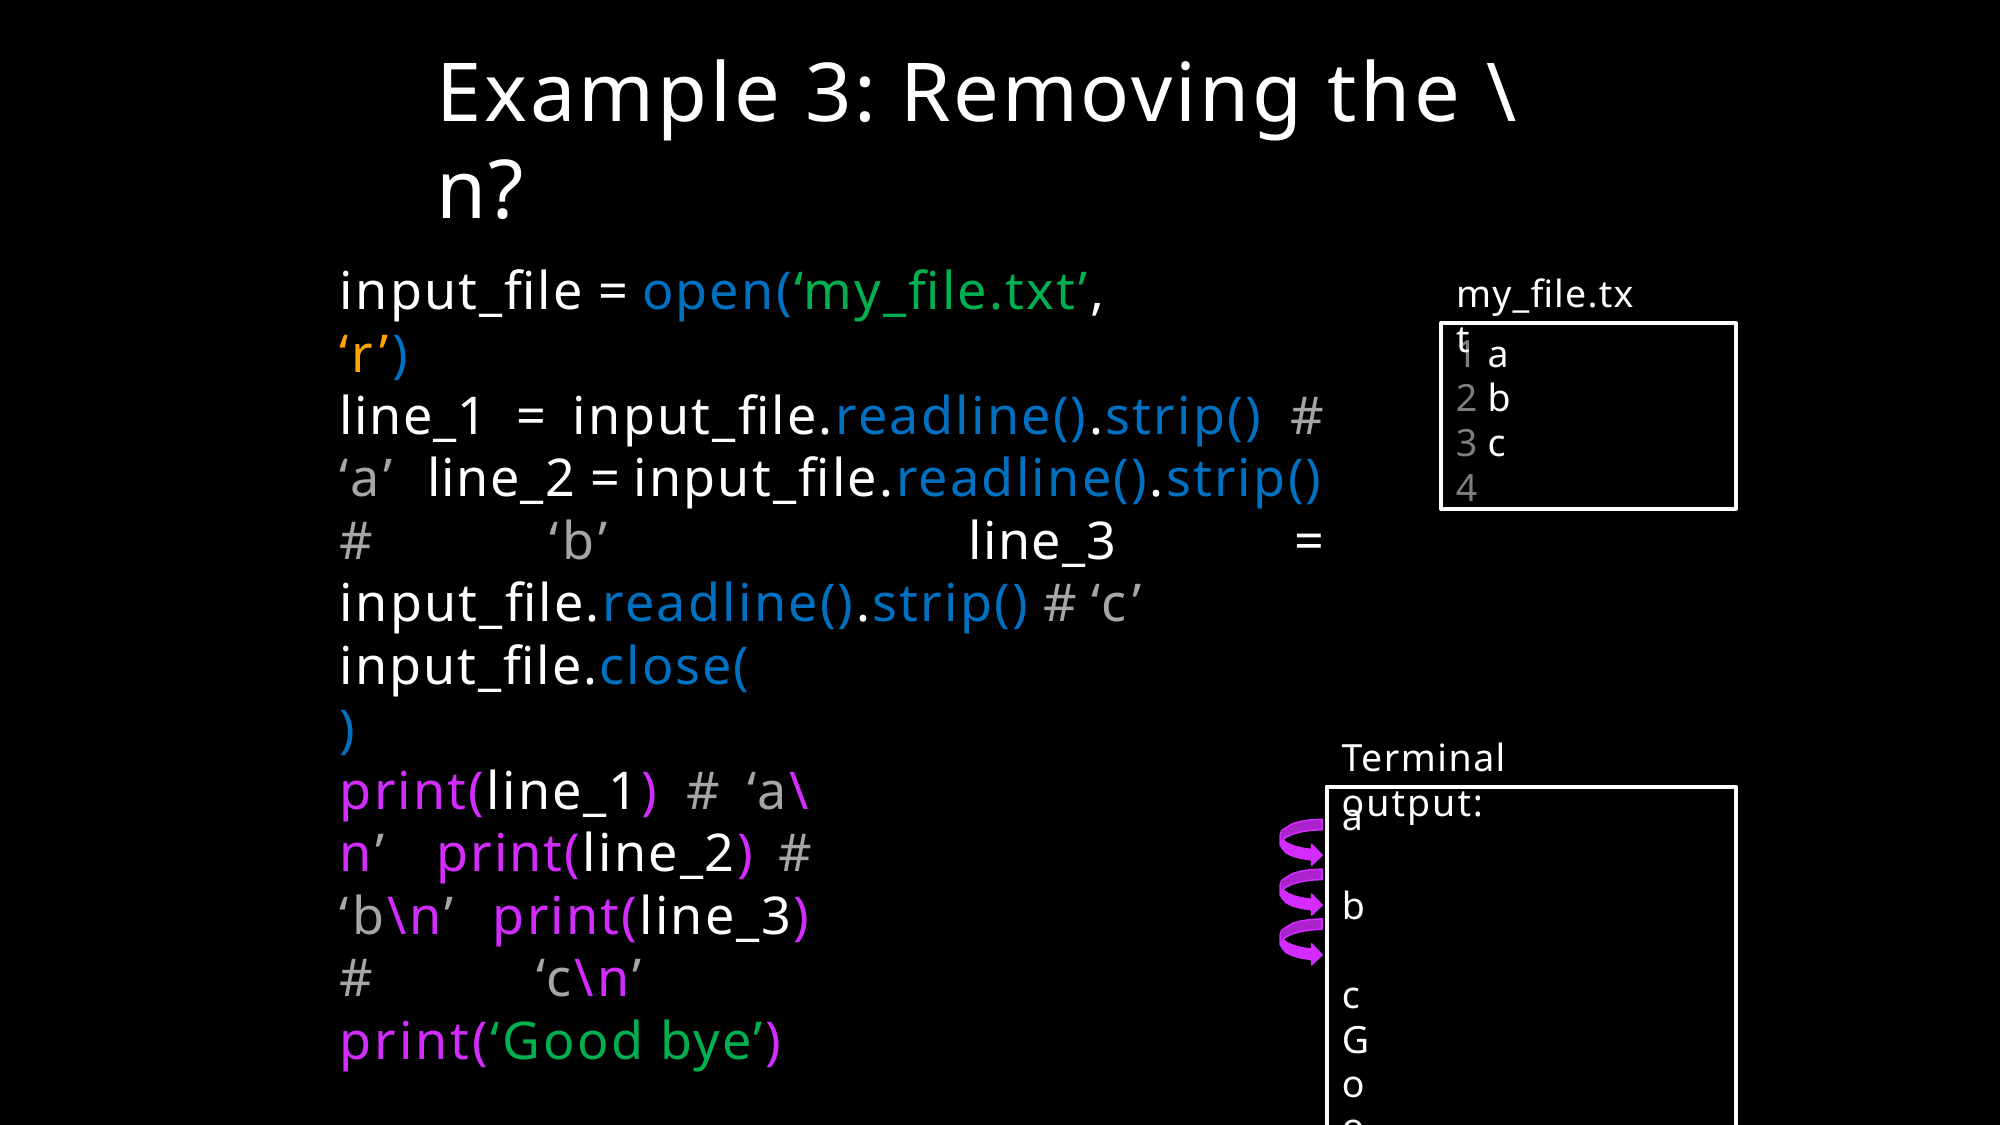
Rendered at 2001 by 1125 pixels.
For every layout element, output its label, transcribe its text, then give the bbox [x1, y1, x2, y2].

text_box my_file.txt [1453, 267, 1642, 360]
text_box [1272, 815, 1330, 977]
text_box Terminal output: [1339, 731, 1642, 824]
text_box a b c 4 [1441, 323, 1736, 509]
text_box a b c Good bye [1326, 786, 1736, 1125]
title Example 3: Removing the \n? [434, 37, 1566, 236]
text_box input_file.close() [337, 630, 759, 755]
text_box print(line_1) # ‘a\n’ print(line_2) # ‘b\n’ print(line_3) # ‘c\n’ print(‘Good bye’) [337, 755, 813, 1070]
text_box line_1 = input_file.readline().strip() # ‘a’ line_2 = input_file.readline().strip() # ‘b’ line_3 = input_file.readline().strip() # ‘c’ [337, 380, 1325, 633]
text_box input_file = open(‘my_file.txt’, ‘r’) [337, 255, 1168, 380]
